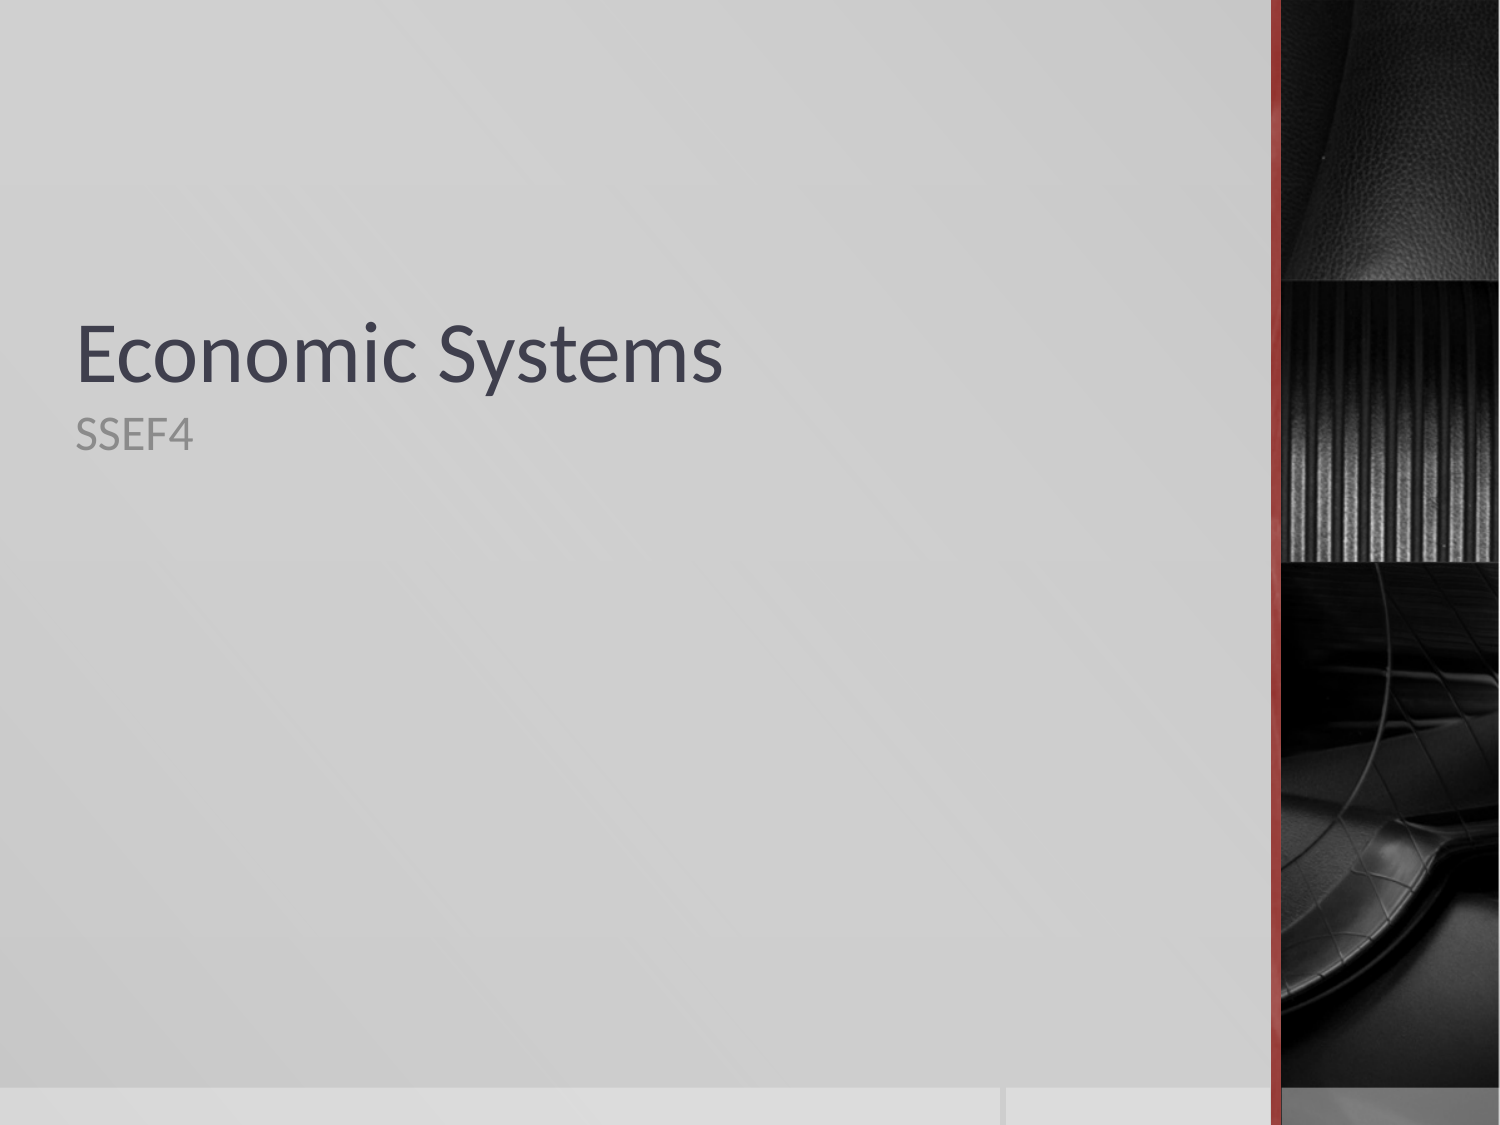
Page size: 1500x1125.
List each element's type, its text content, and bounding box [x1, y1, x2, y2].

picture [1281, 0, 1500, 1087]
title Economic Systems [75, 224, 1188, 399]
subtitle SSEF4 [75, 399, 1188, 525]
